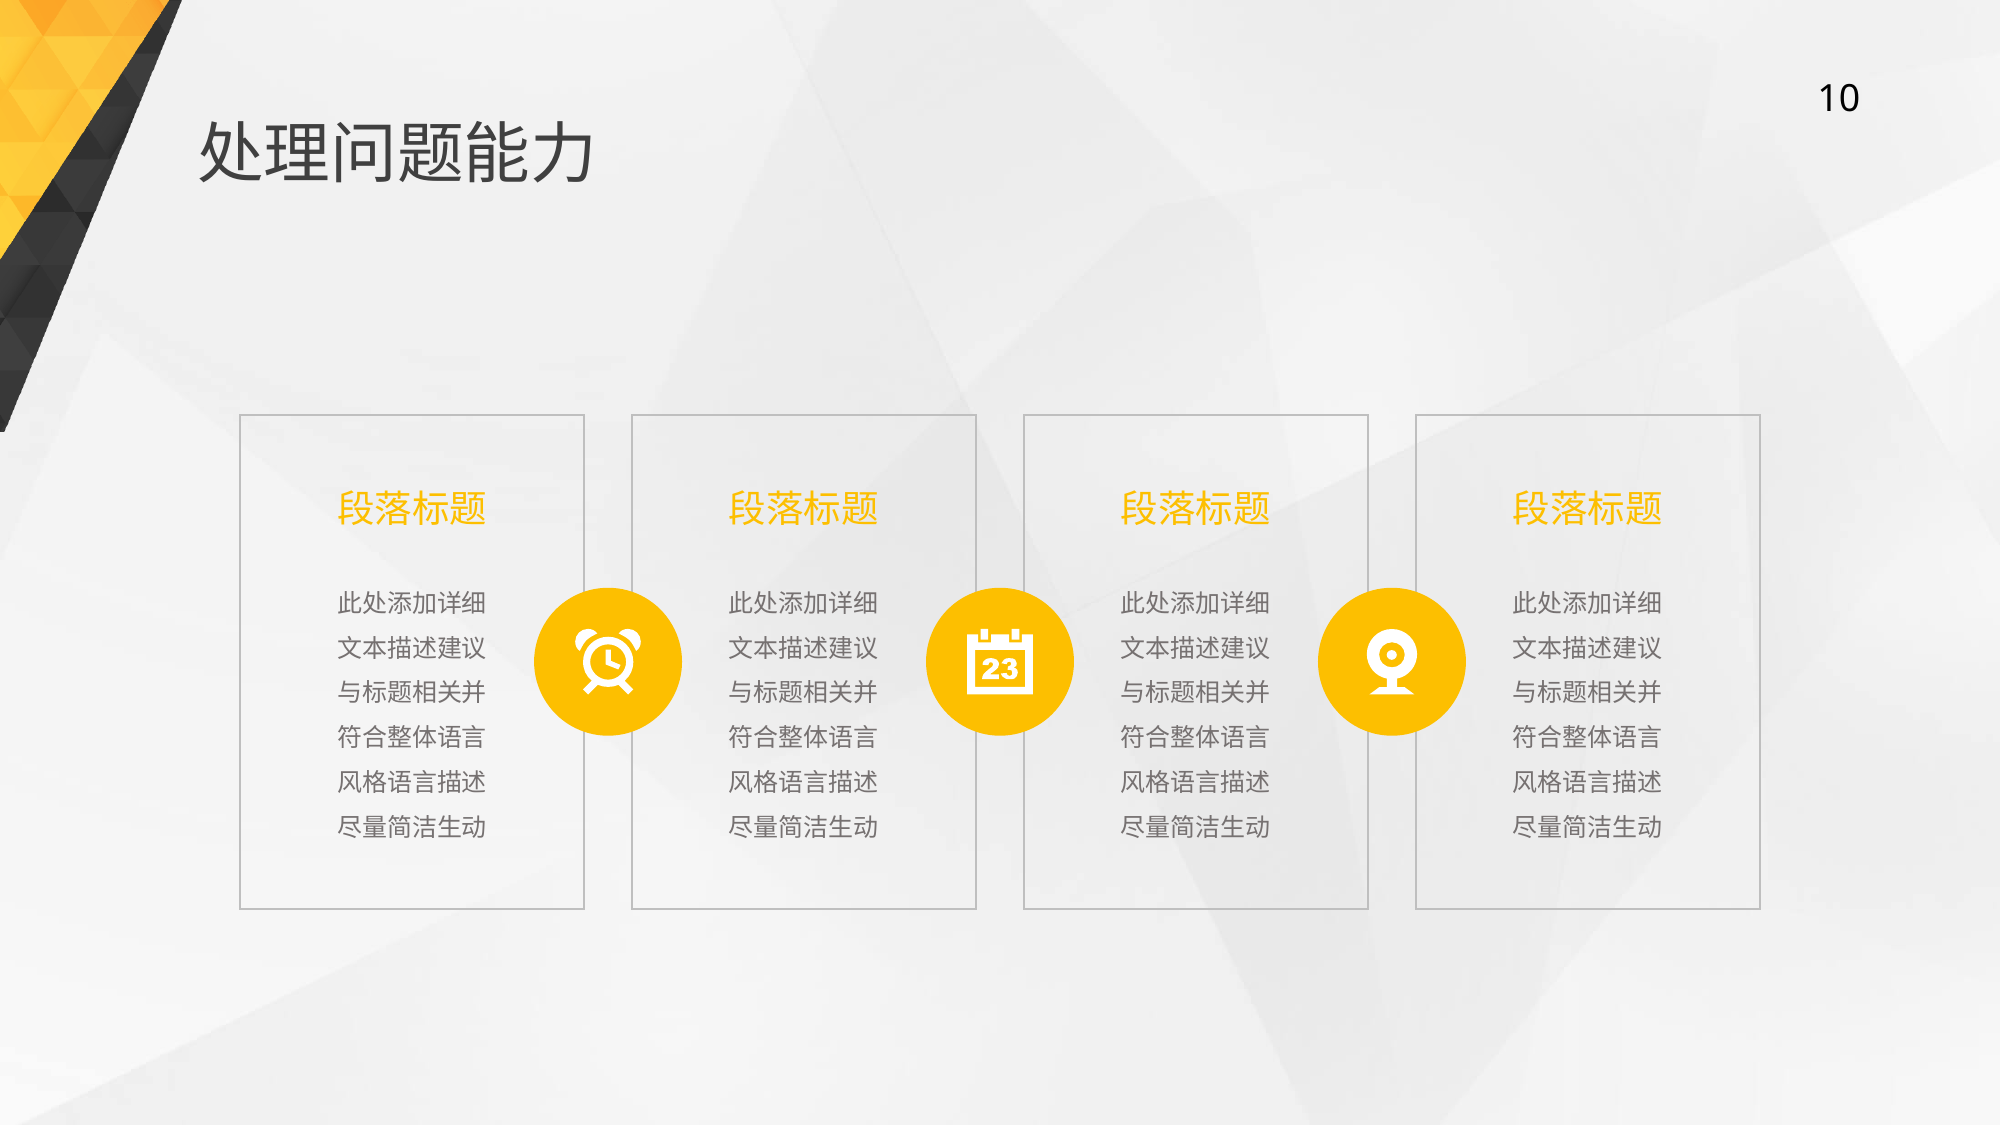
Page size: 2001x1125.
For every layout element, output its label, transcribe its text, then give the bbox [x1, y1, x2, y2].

text_box 此处添加详细文本描述建议与标题相关并符合整体语言风格语言描述尽量简洁生动 [1485, 564, 1690, 849]
text_box 此处添加详细文本描述建议与标题相关并符合整体语言风格语言描述尽量简洁生动 [1093, 564, 1299, 849]
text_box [534, 587, 683, 736]
picture [0, 0, 2000, 1125]
text_box [1024, 415, 1368, 909]
text_box [632, 415, 976, 909]
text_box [926, 587, 1074, 736]
text_box 段落标题 [714, 477, 894, 538]
text_box [1416, 415, 1760, 909]
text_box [1317, 587, 1466, 736]
text_box 段落标题 [1497, 477, 1678, 538]
text_box [240, 415, 584, 909]
text_box 处理问题能力 [182, 103, 613, 199]
text_box 此处添加详细文本描述建议与标题相关并符合整体语言风格语言描述尽量简洁生动 [701, 564, 907, 849]
text_box 段落标题 [1106, 477, 1286, 538]
